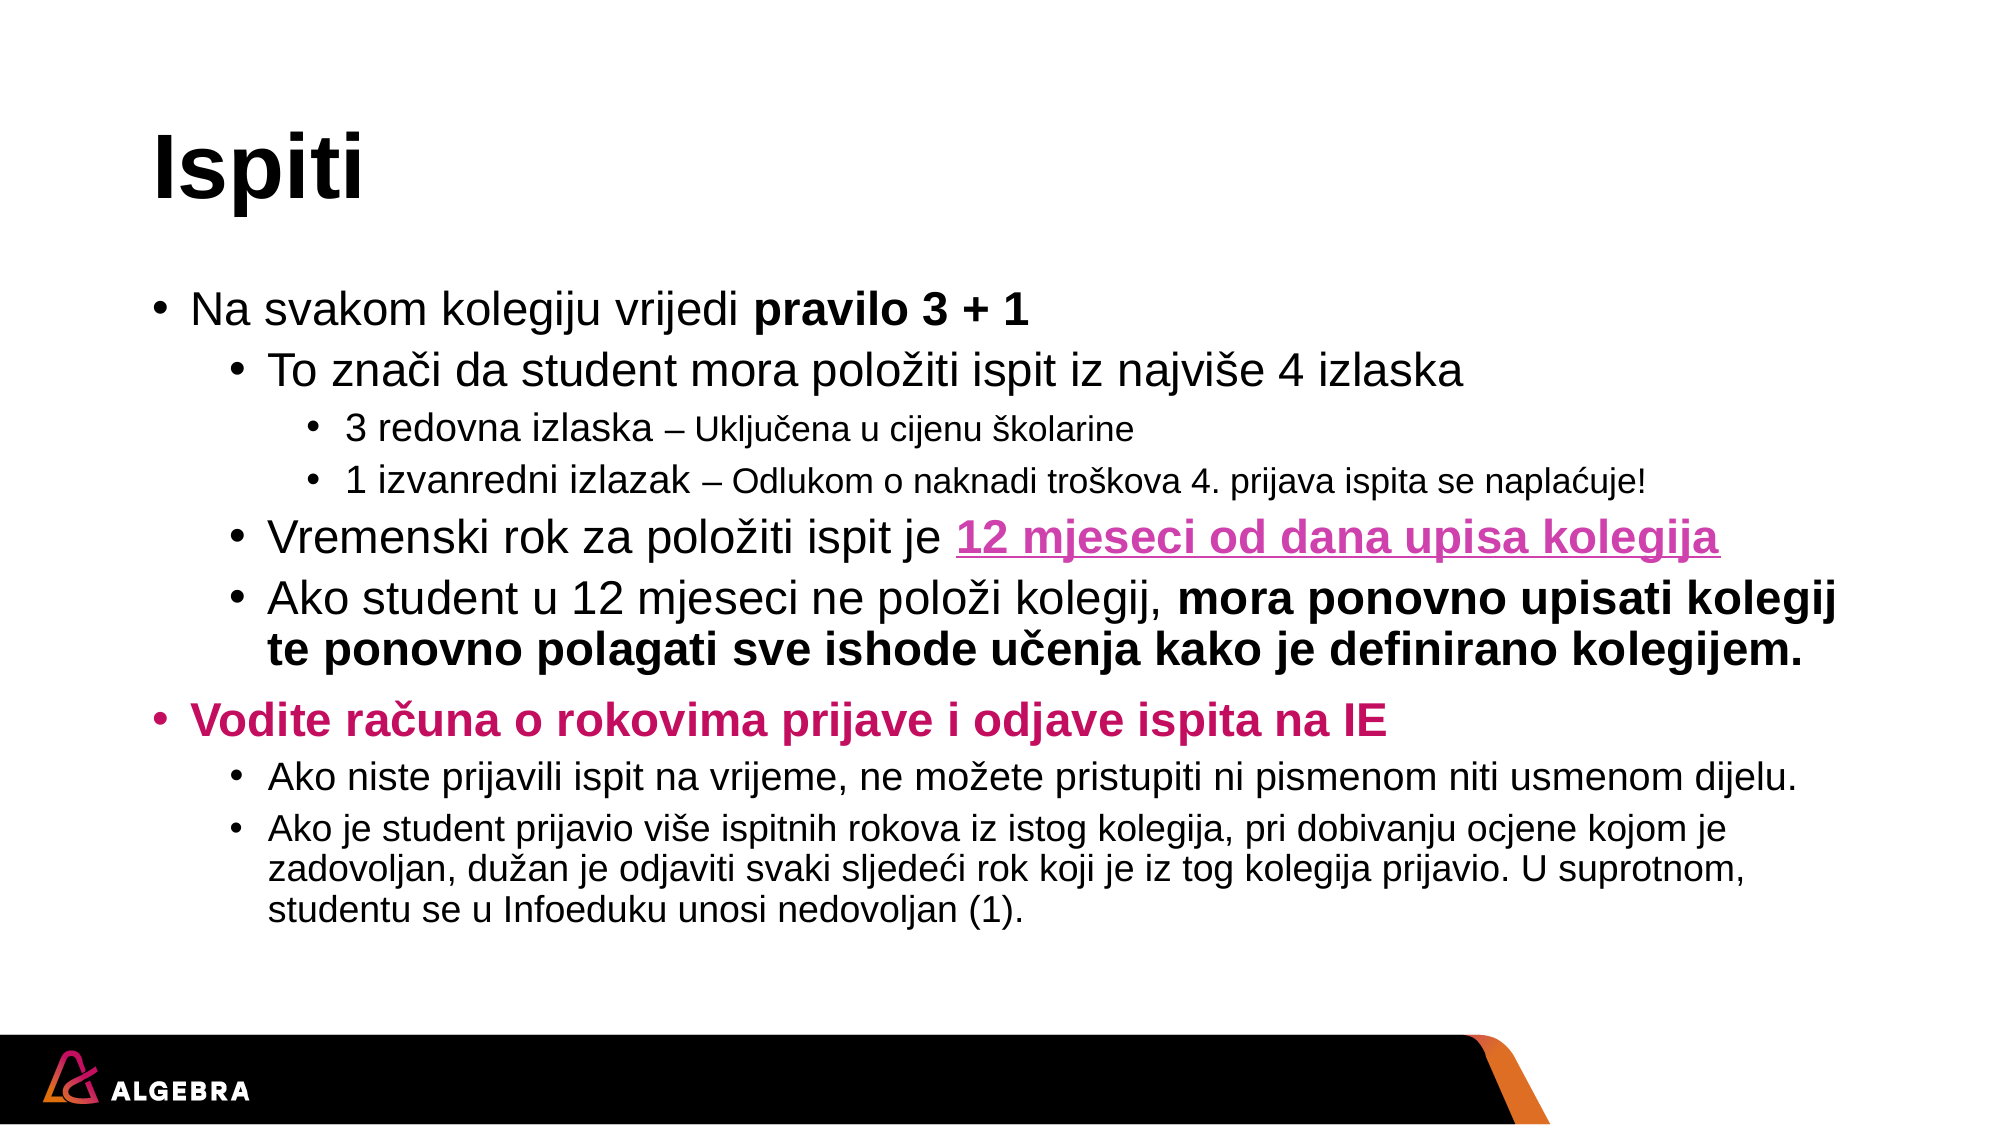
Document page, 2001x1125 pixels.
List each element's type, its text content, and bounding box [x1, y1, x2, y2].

list Na svakom kolegiju vrijedi pravilo 3 + 1 To znači da student mora položiti ispit iz najviše 4 izlaska 3 redovna izlaska – Uključena u cijenu školarine 1 izvanredni izlazak – Odlukom o naknadi troškova 4. prijava ispita se naplaćuje! Vremenski rok za položiti ispit je 12 mjeseci od dana upisa kolegija Ako student u 12 mjeseci ne položi kolegij, mora ponovno upisati kolegij te ponovno polagati sve ishode učenja kako je definirano kolegijem. Vodite računa o rokovima prijave i odjave ispita na IE Ako niste prijavili ispit na vrijeme, ne možete pristupiti ni pismenom niti usmenom dijelu. Ako je student prijavio više ispitnih rokova iz istog kolegija, pri dobivanju ocjene kojom je zadovoljan, dužan je odjaviti svaki sljedeći rok koji je iz tog kolegija prijavio. U suprotnom, studentu se u Infoeduku unosi nedovoljan (1). [137, 277, 1863, 992]
picture [0, 1034, 1733, 1125]
title Ispiti [137, 59, 1863, 277]
